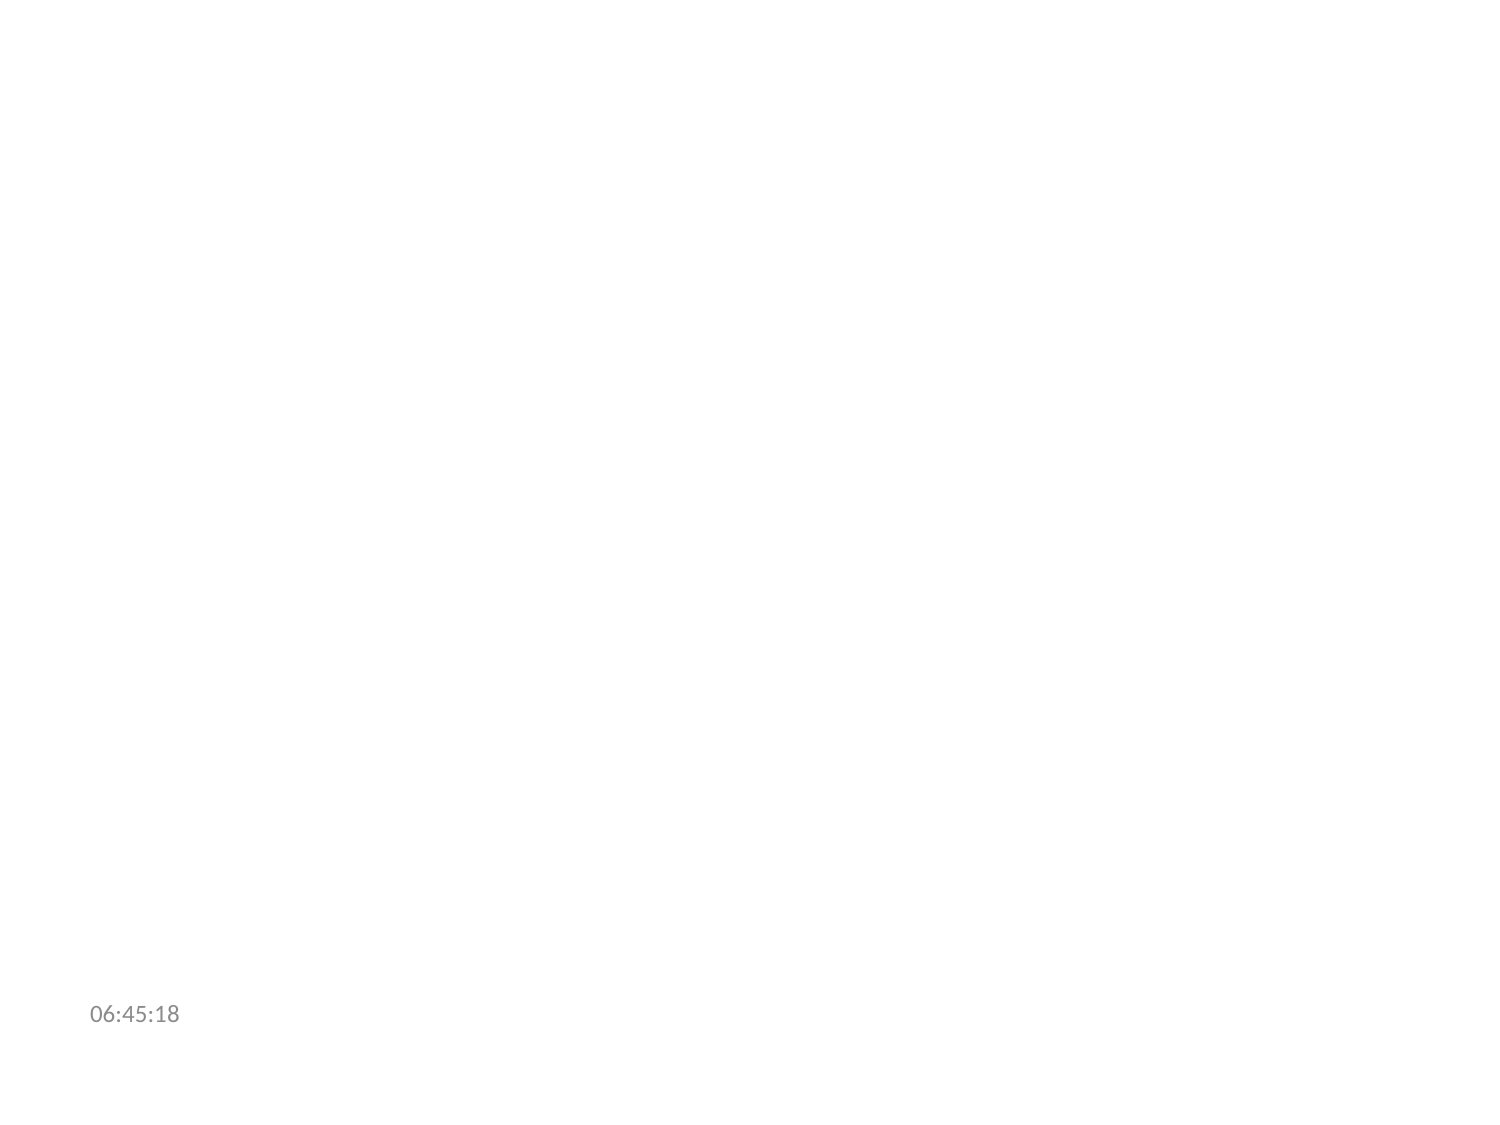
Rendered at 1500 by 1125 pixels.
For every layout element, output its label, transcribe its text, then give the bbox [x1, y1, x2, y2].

text_box 15:35:09 [75, 982, 425, 1043]
